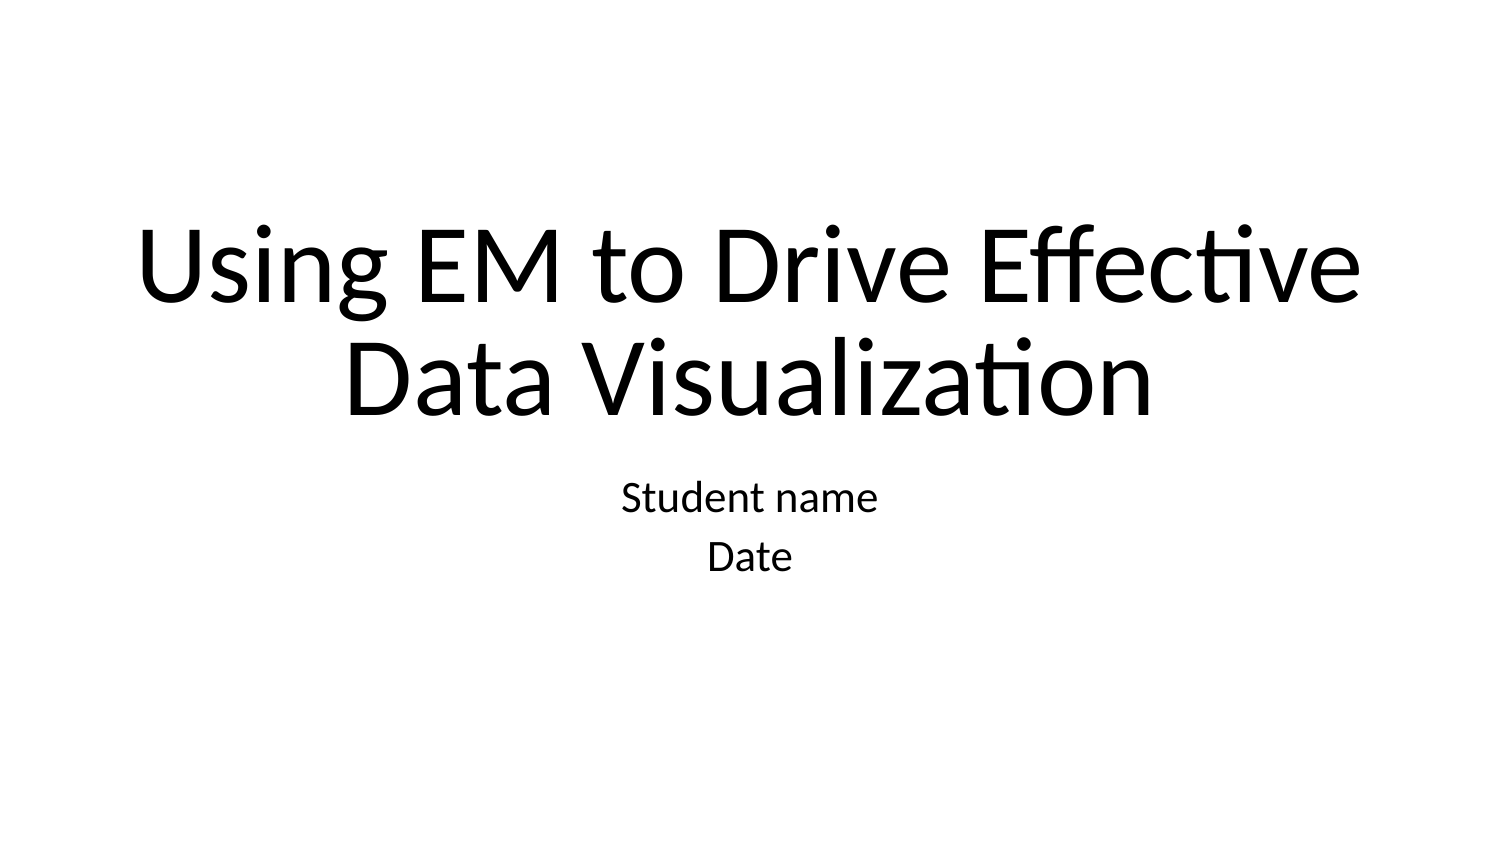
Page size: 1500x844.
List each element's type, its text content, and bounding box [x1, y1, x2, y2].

title Using EM to Drive Effective Data Visualization [51, 122, 1449, 459]
subtitle Student name Date [51, 464, 1449, 595]
